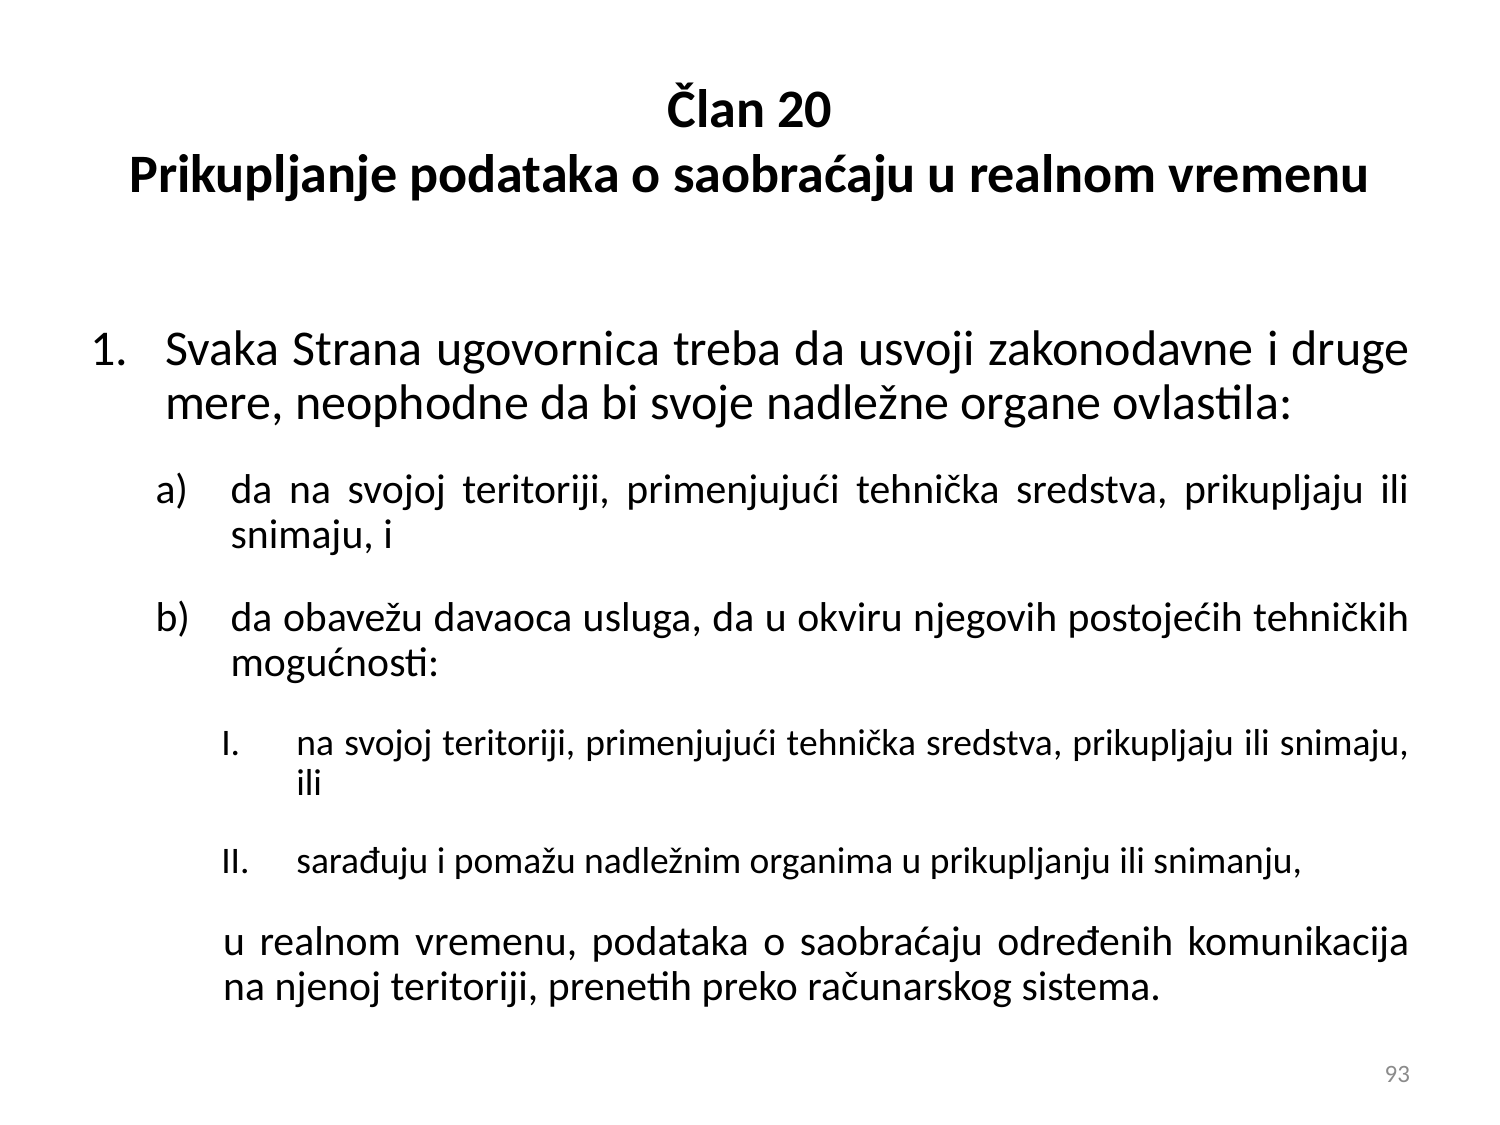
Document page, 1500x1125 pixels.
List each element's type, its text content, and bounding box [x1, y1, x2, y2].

slide_number 93 [1074, 1042, 1425, 1103]
title Član 20 Prikupljanje podataka o saobraćaju u realnom vremenu [74, 44, 1426, 233]
list Svaka Strana ugovornica treba da usvoji zakonodavne i druge mere, neophodne da bi svoje nadležne organe ovlastila: da na svojoj teritoriji, primenjujući tehnička sredstva, prikupljaju ili snimaju, i da obavežu davaoca usluga, da u okviru njegovih postojećih tehničkih mogućnosti: na svojoj teritoriji, primenjujući tehnička sredstva, prikupljaju ili snimaju, ili sarađuju i pomažu nadležnim organima u prikupljanju ili snimanju, u realnom vremenu, podataka o saobraćaju određenih komunikacija na njenoj teritoriji, prenetih preko računarskog sistema. [74, 314, 1426, 1086]
